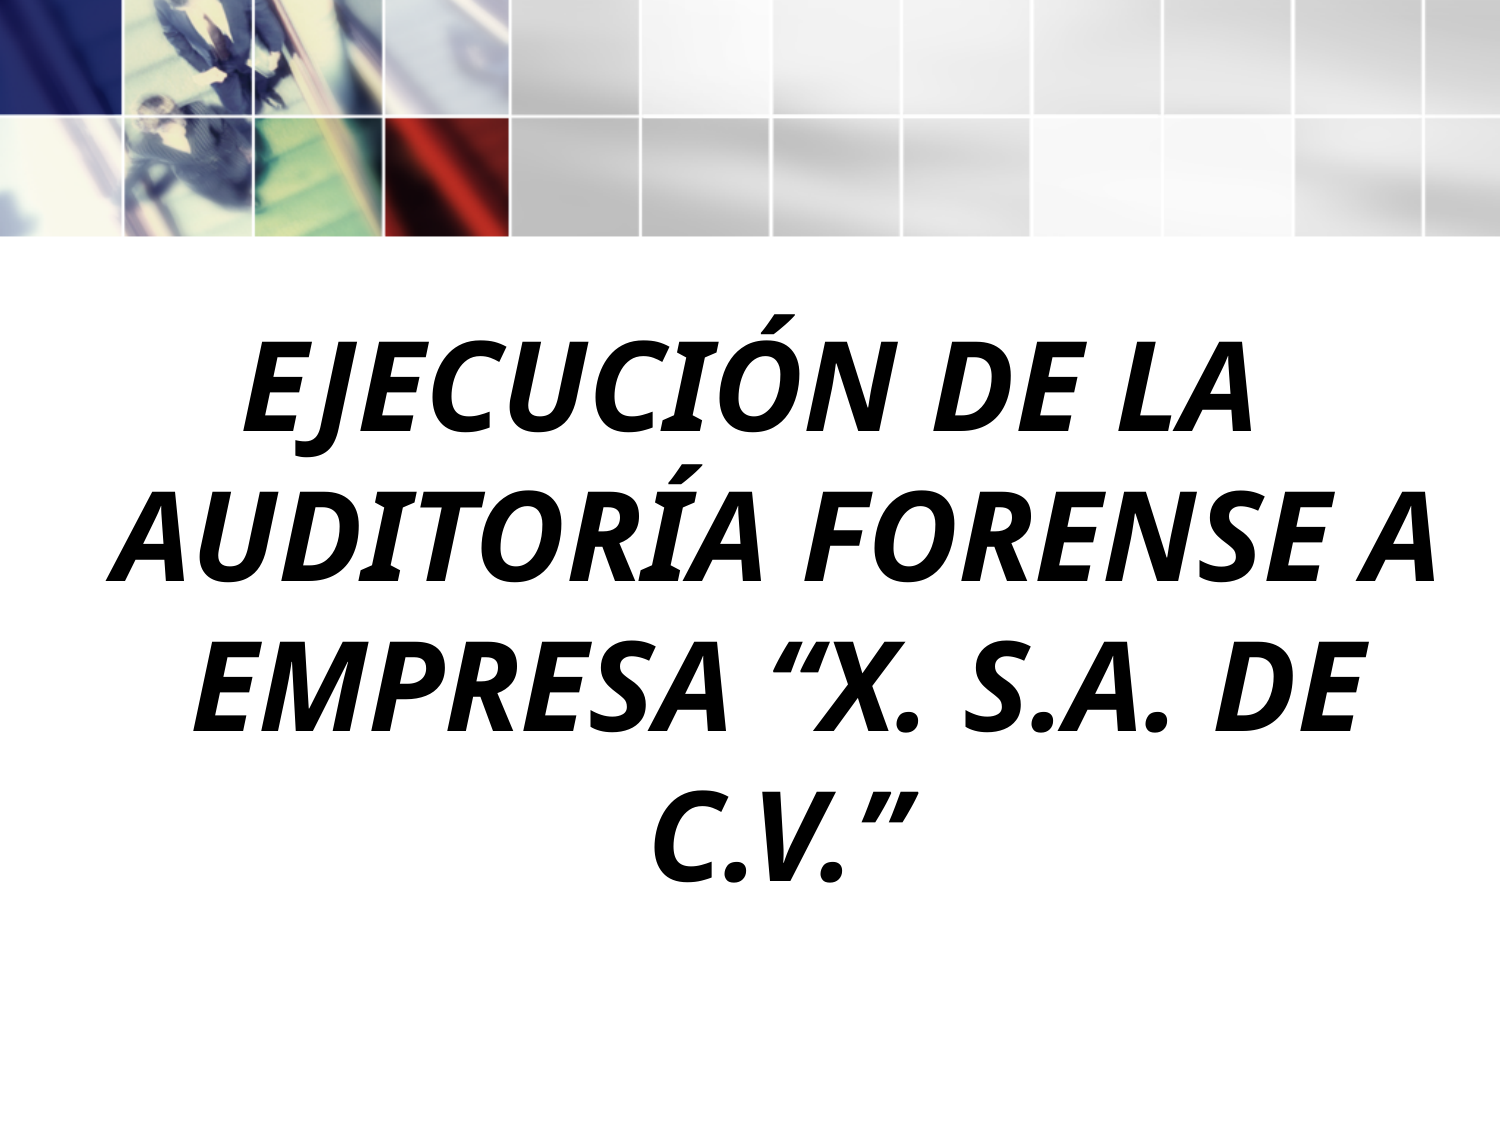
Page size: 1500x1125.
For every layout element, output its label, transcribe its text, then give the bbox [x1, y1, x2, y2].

list EJECUCIÓN DE LA AUDITORÍA FORENSE A EMPRESA “X. S.A. DE C.V.” [29, 298, 1471, 894]
picture [0, 0, 1500, 238]
